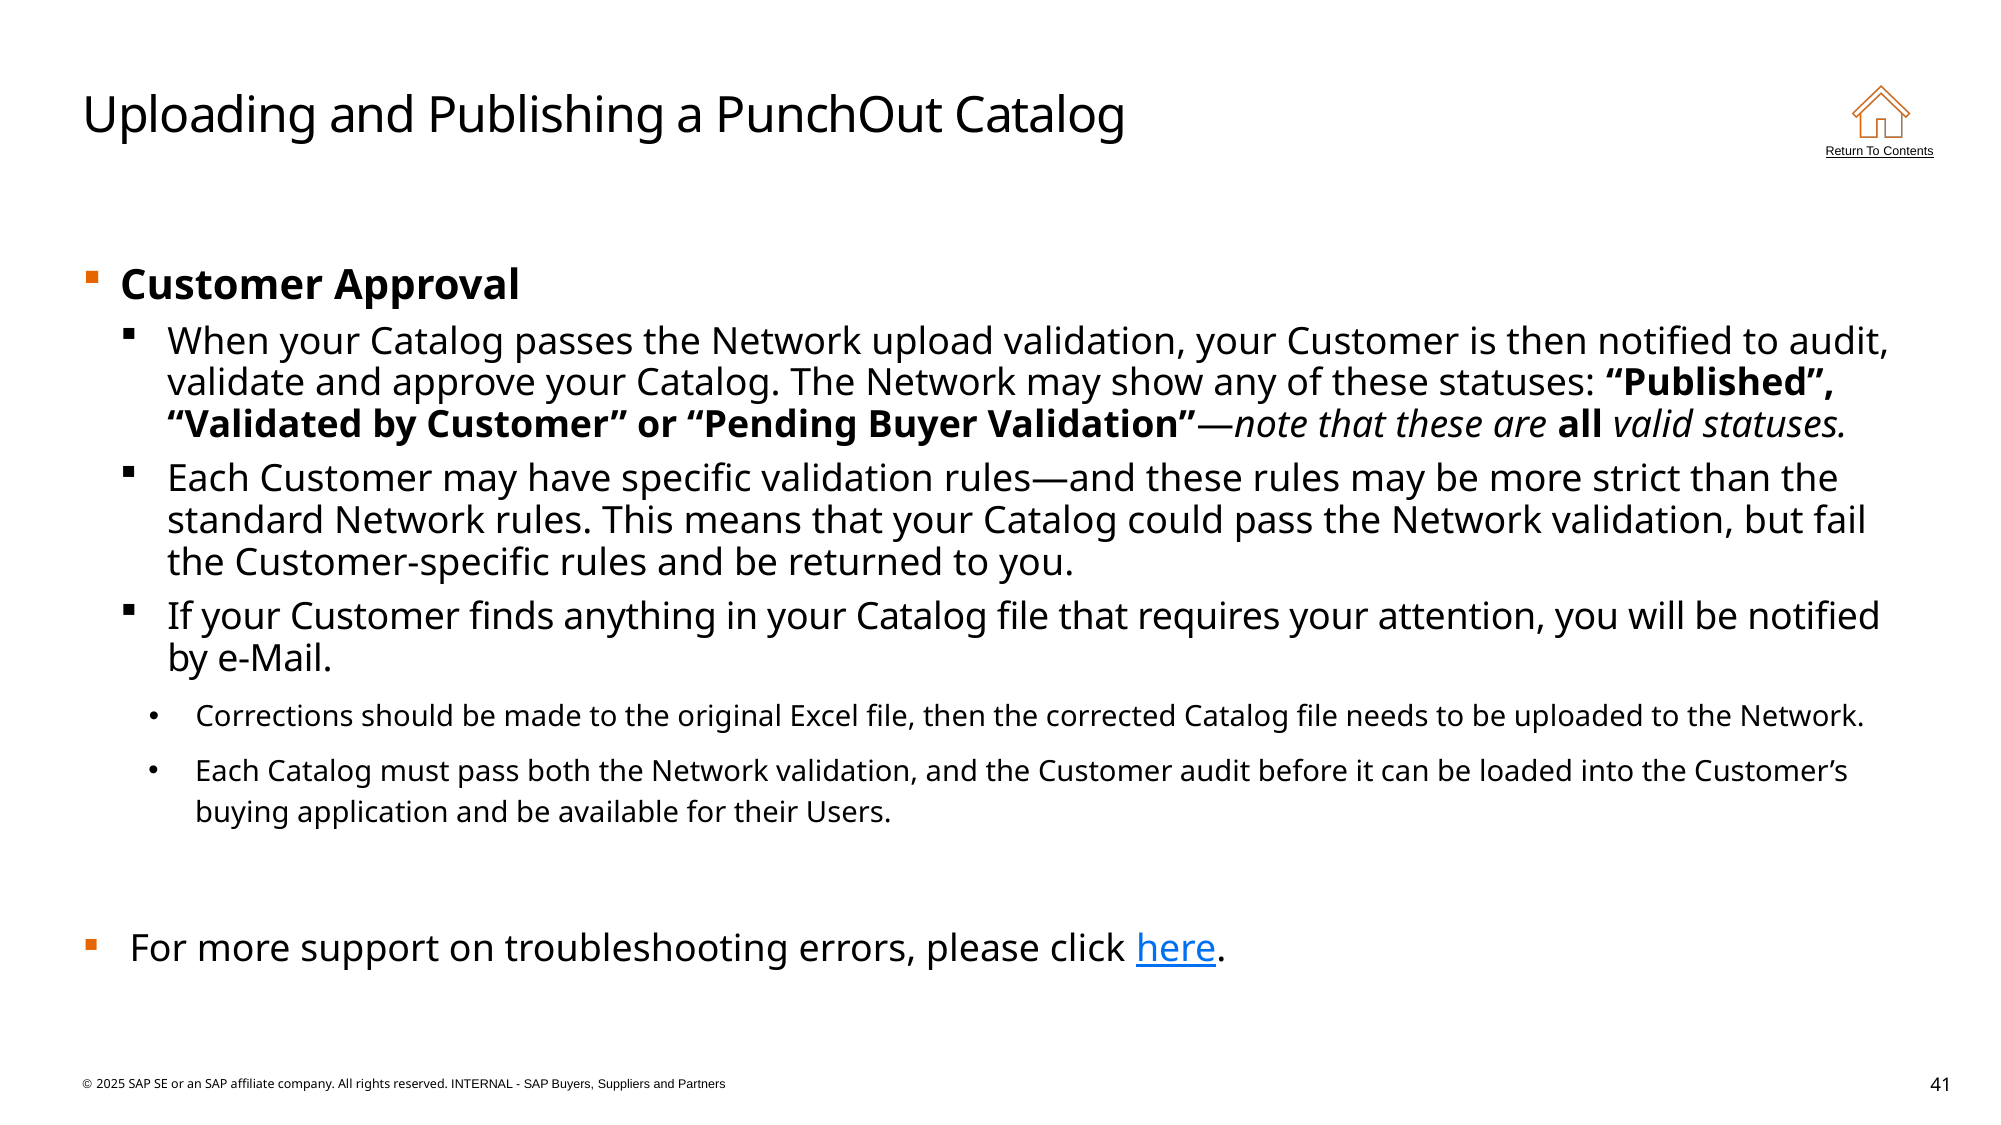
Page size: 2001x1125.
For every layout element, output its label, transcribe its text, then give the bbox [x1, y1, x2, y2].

list Customer Approval When your Catalog passes the Network upload validation, your Customer is then notified to audit, validate and approve your Catalog. The Network may show any of these statuses: “Published”, “Validated by Customer” or “Pending Buyer Validation”—note that these are all valid statuses. Each Customer may have specific validation rules—and these rules may be more strict than the standard Network rules. This means that your Catalog could pass the Network validation, but fail the Customer-specific rules and be returned to you. If your Customer finds anything in your Catalog file that requires your attention, you will be notified by e-Mail. Corrections should be made to the original Excel file, then the corrected Catalog file needs to be uploaded to the Network. Each Catalog must pass both the Network validation, and the Customer audit before it can be loaded into the Customer’s buying application and be available for their Users. For more support on troubleshooting errors, please click here. [82, 265, 1918, 1040]
title Uploading and Publishing a PunchOut Catalog [82, 82, 1810, 144]
picture [1847, 76, 1915, 145]
